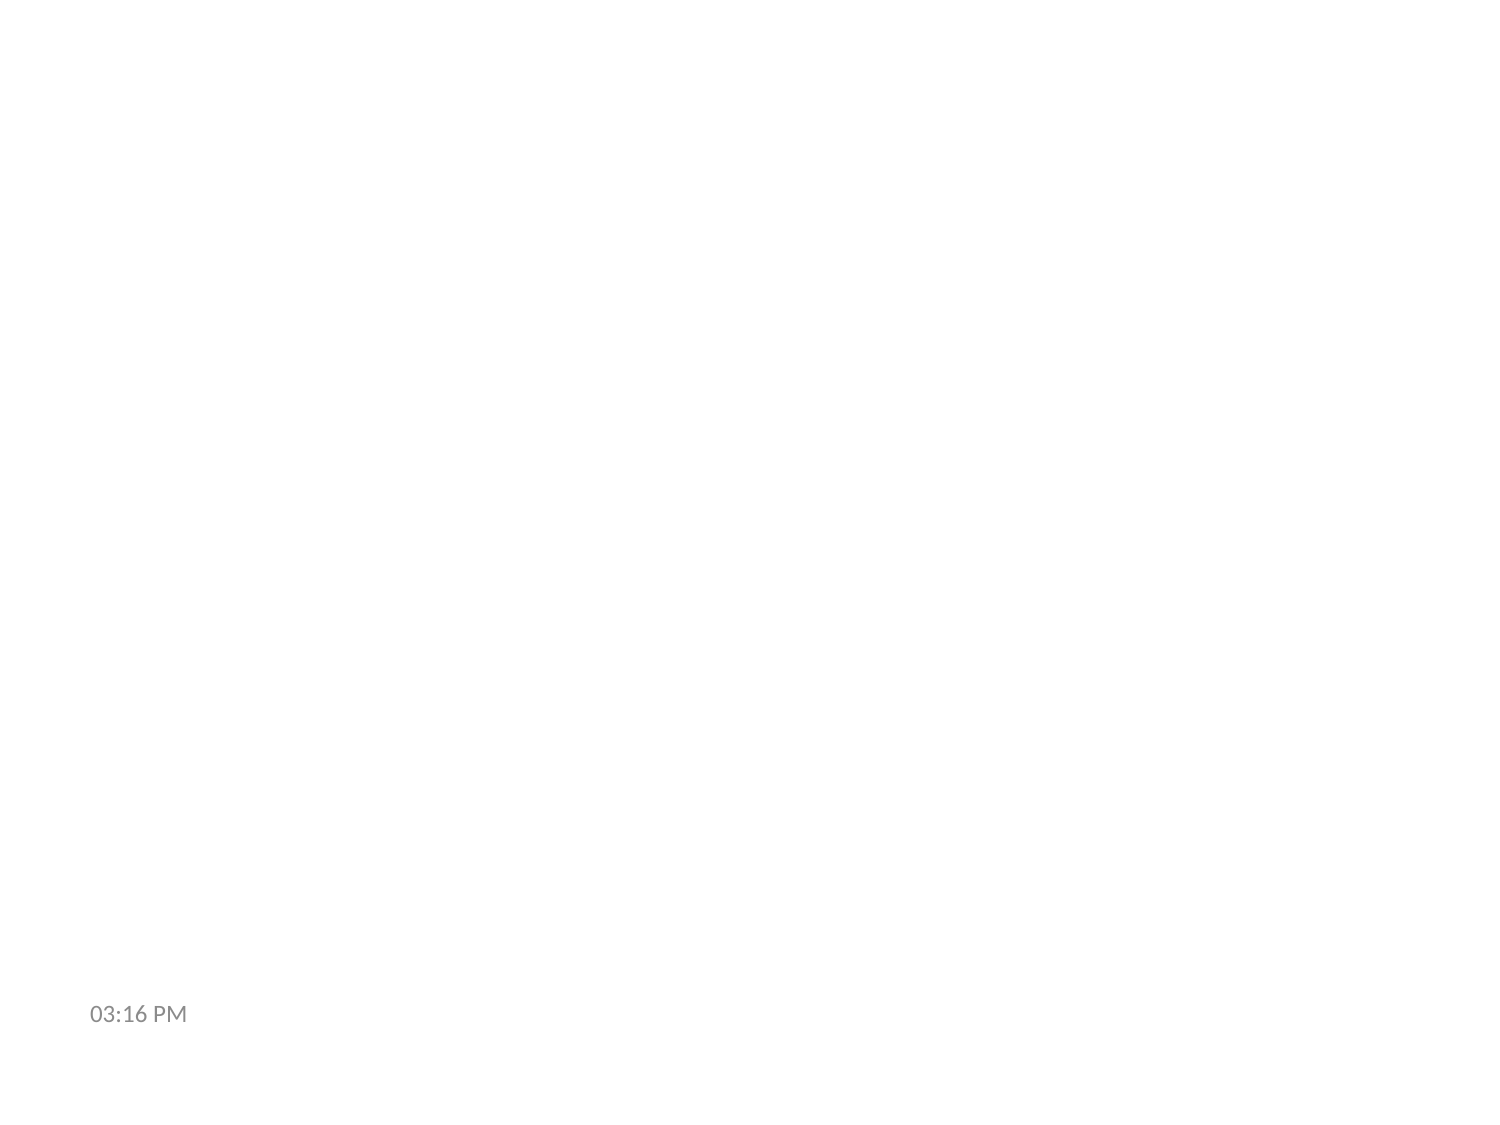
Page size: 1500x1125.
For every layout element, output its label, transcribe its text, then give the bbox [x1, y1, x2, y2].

text_box 3:35 PM [75, 982, 425, 1043]
